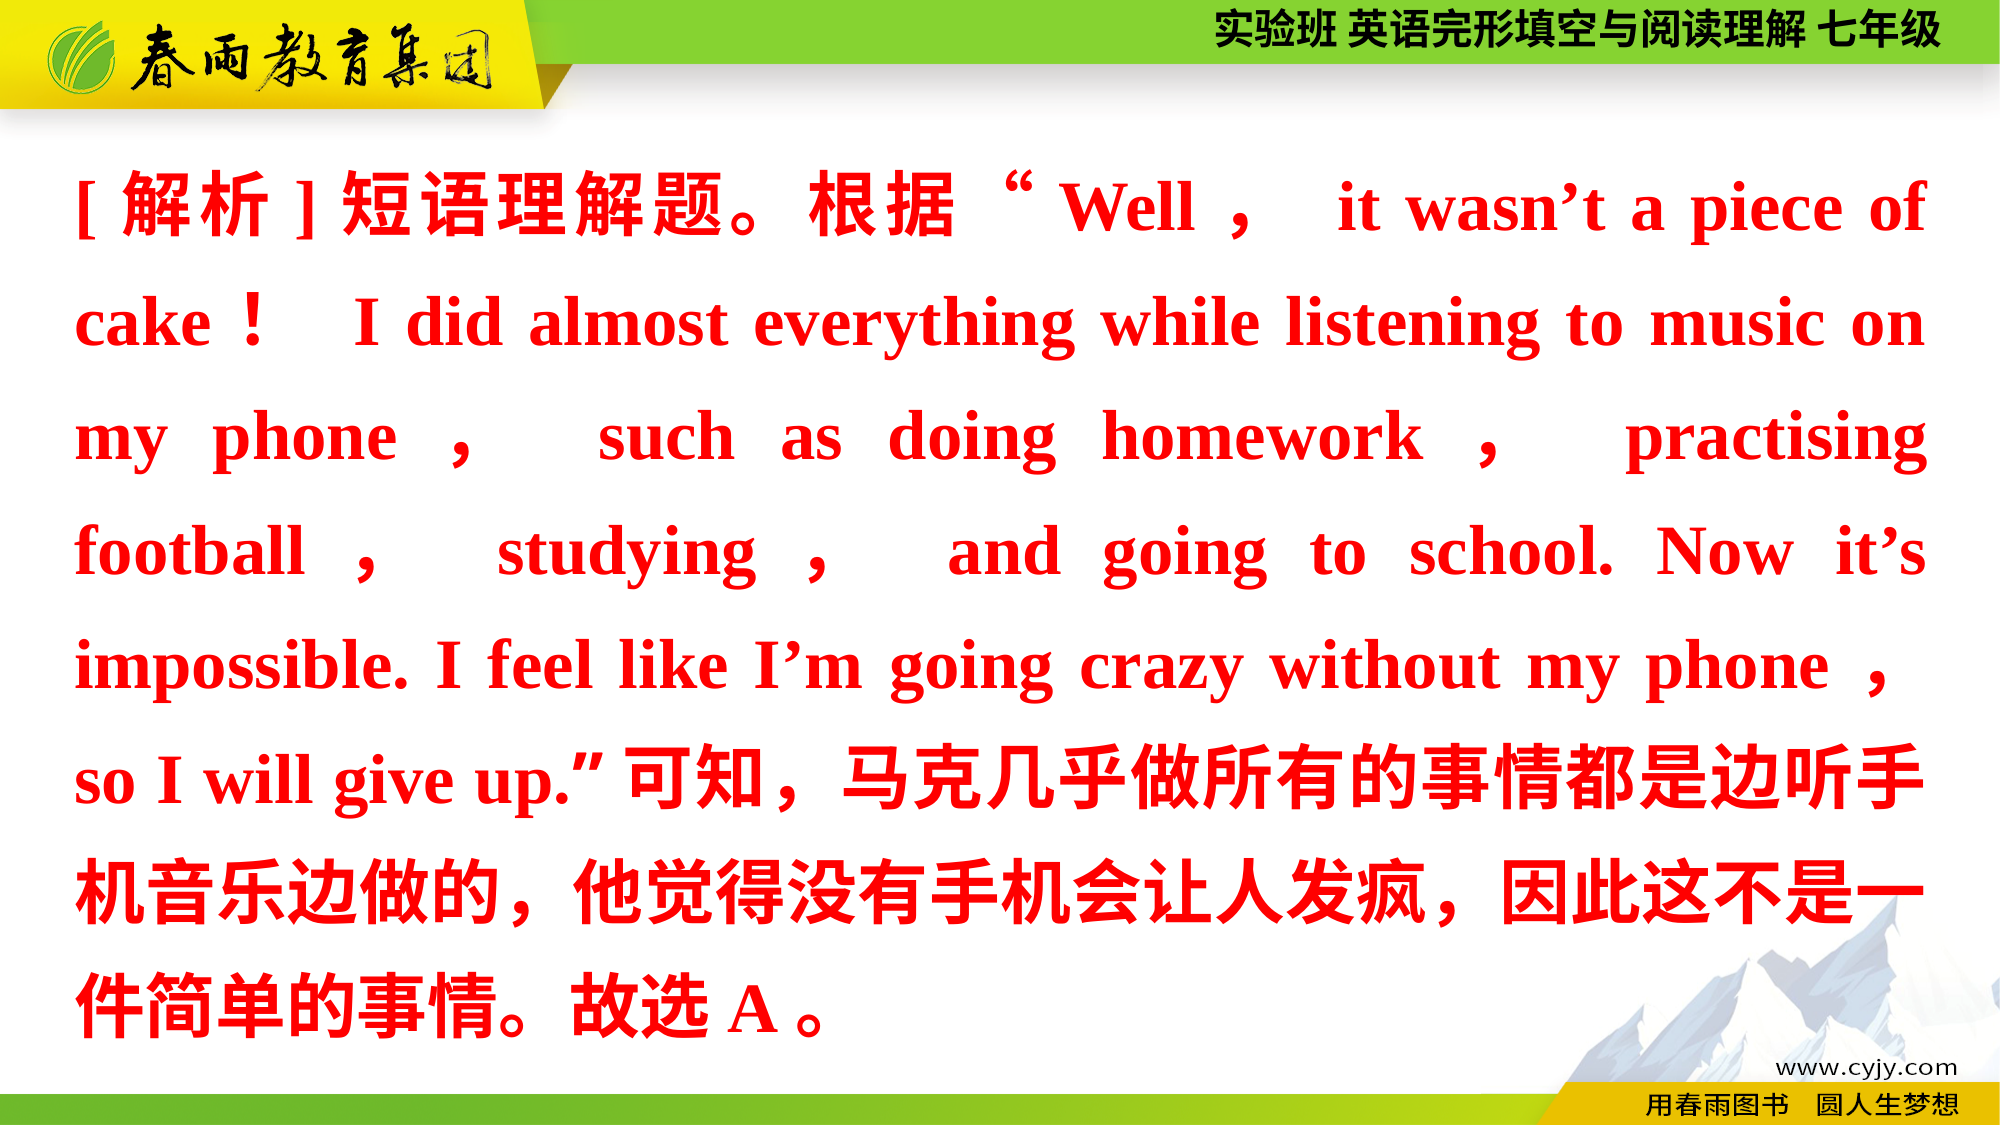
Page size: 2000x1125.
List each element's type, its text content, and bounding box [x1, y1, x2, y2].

picture [0, 0, 2000, 1125]
list [解析]短语理解题。根据“Well， it wasn’t a piece of cake！ I did almost everything while listening to music on my phone， such as doing homework， practising football， studying， and going to school. Now it’s impossible. I feel like I’m going crazy without my phone， so I will give up.”可知，马克几乎做所有的事情都是边听手机音乐边做的，他觉得没有手机会让人发疯，因此这不是一件简单的事情。故选A。 [59, 122, 1944, 1052]
